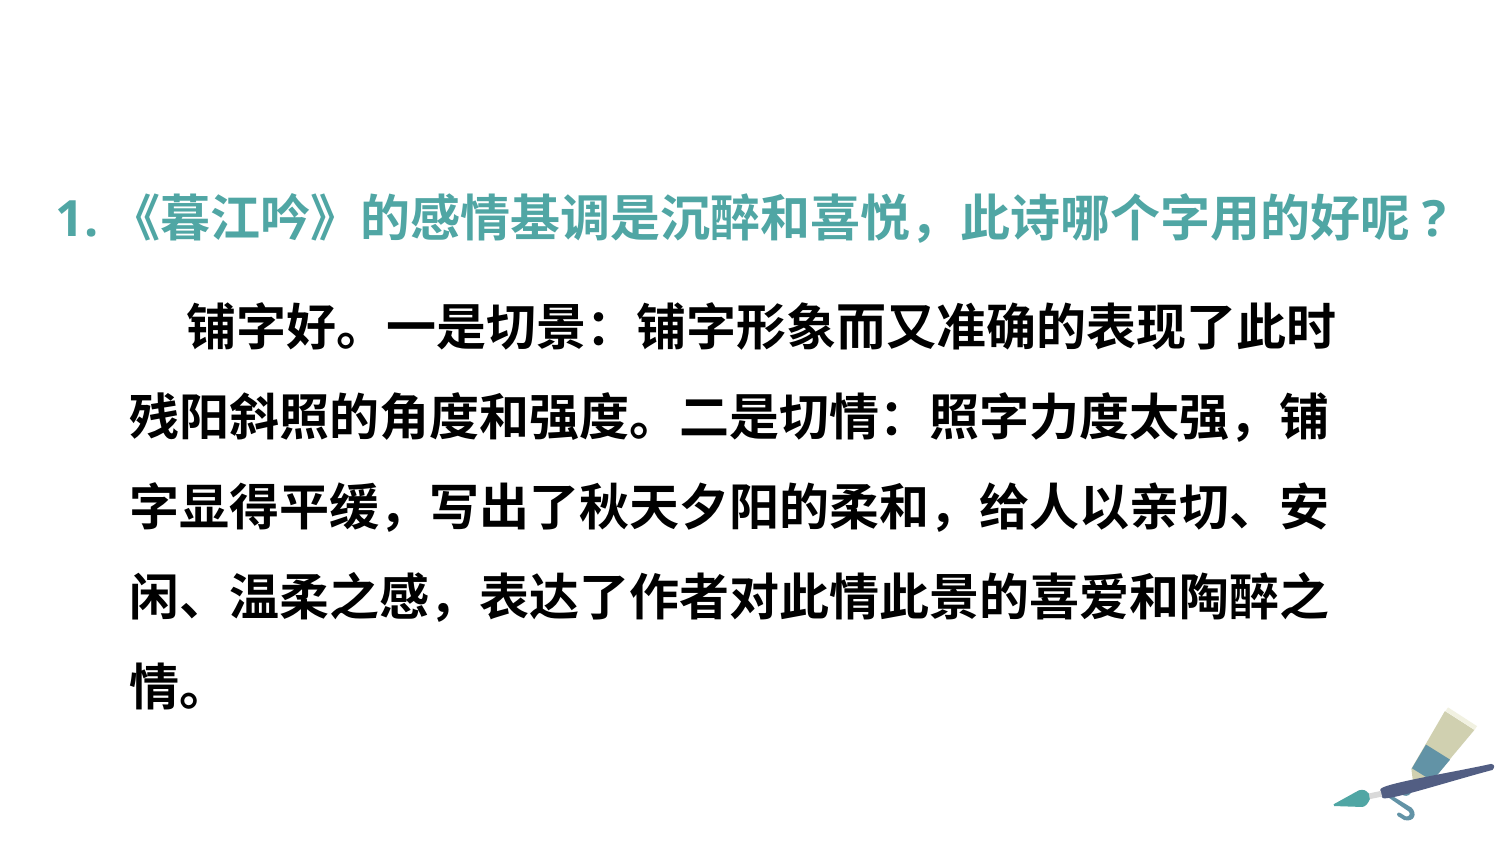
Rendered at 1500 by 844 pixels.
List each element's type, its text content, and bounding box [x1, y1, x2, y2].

text_box 1.《暮江吟》的感情基调是沉醉和喜悦，此诗哪个字用的好呢? [41, 148, 1460, 344]
text_box 铺字好。一是切景：铺字形象而又准确的表现了此时残阳斜照的角度和强度。二是切情：照字力度太强，铺字显得平缓，写出了秋天夕阳的柔和，给人以亲切、安闲、温柔之感，表达了作者对此情此景的喜爱和陶醉之情。 [114, 258, 1390, 723]
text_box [1358, 708, 1481, 844]
